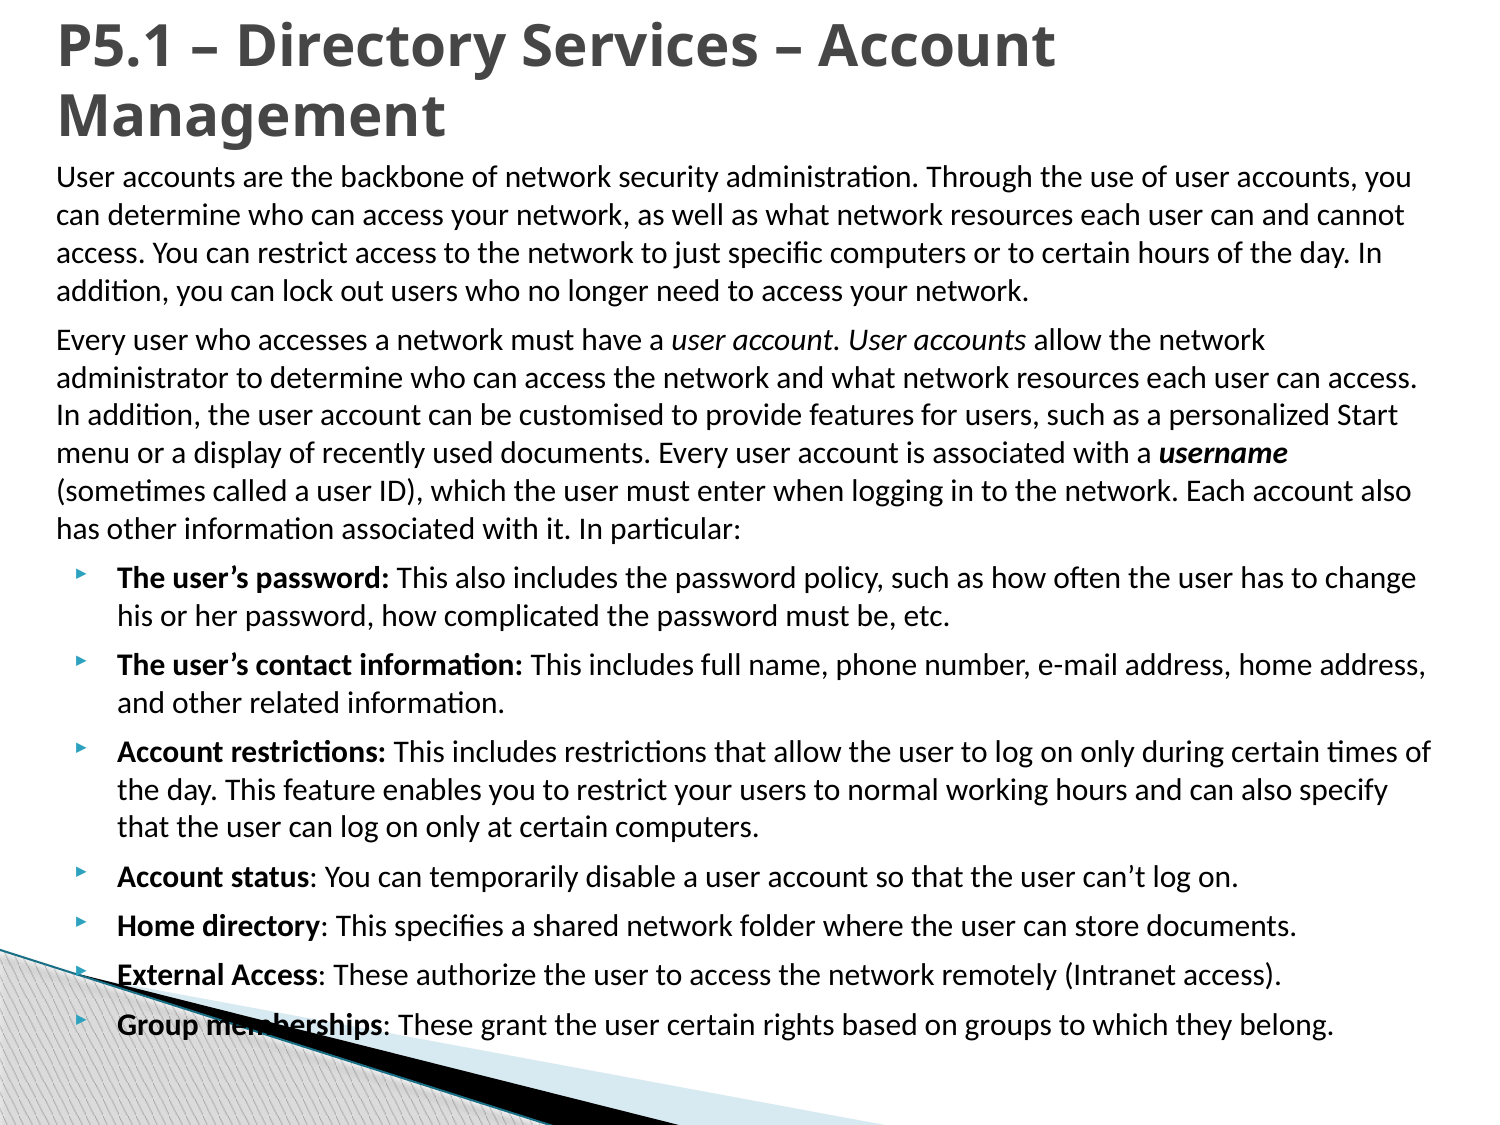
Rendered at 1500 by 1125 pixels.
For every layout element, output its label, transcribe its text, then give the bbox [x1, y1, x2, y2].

list User accounts are the backbone of network security administration. Through the use of user accounts, you can determine who can access your network, as well as what network resources each user can and cannot access. You can restrict access to the network to just specific computers or to certain hours of the day. In addition, you can lock out users who no longer need to access your network. Every user who accesses a network must have a user account. User accounts allow the network administrator to determine who can access the network and what network resources each user can access. In addition, the user account can be customised to provide features for users, such as a personalized Start menu or a display of recently used documents. Every user account is associated with a username (sometimes called a user ID), which the user must enter when logging in to the network. Each account also has other information associated with it. In particular: The user’s password: This also includes the password policy, such as how often the user has to change his or her password, how complicated the password must be, etc. The user’s contact information: This includes full name, phone number, e-mail address, home address, and other related information. Account restrictions: This includes restrictions that allow the user to log on only during certain times of the day. This feature enables you to restrict your users to normal working hours and can also specify that the user can log on only at certain computers. Account status: You can temporarily disable a user account so that the user can’t log on. Home directory: This specifies a shared network folder where the user can store documents. External Access: These authorize the user to access the network remotely (Intranet access). Group memberships: These grant the user certain rights based on groups to which they belong. [41, 149, 1459, 1059]
title P5.1 – Directory Services – Account Management [41, 7, 1459, 149]
